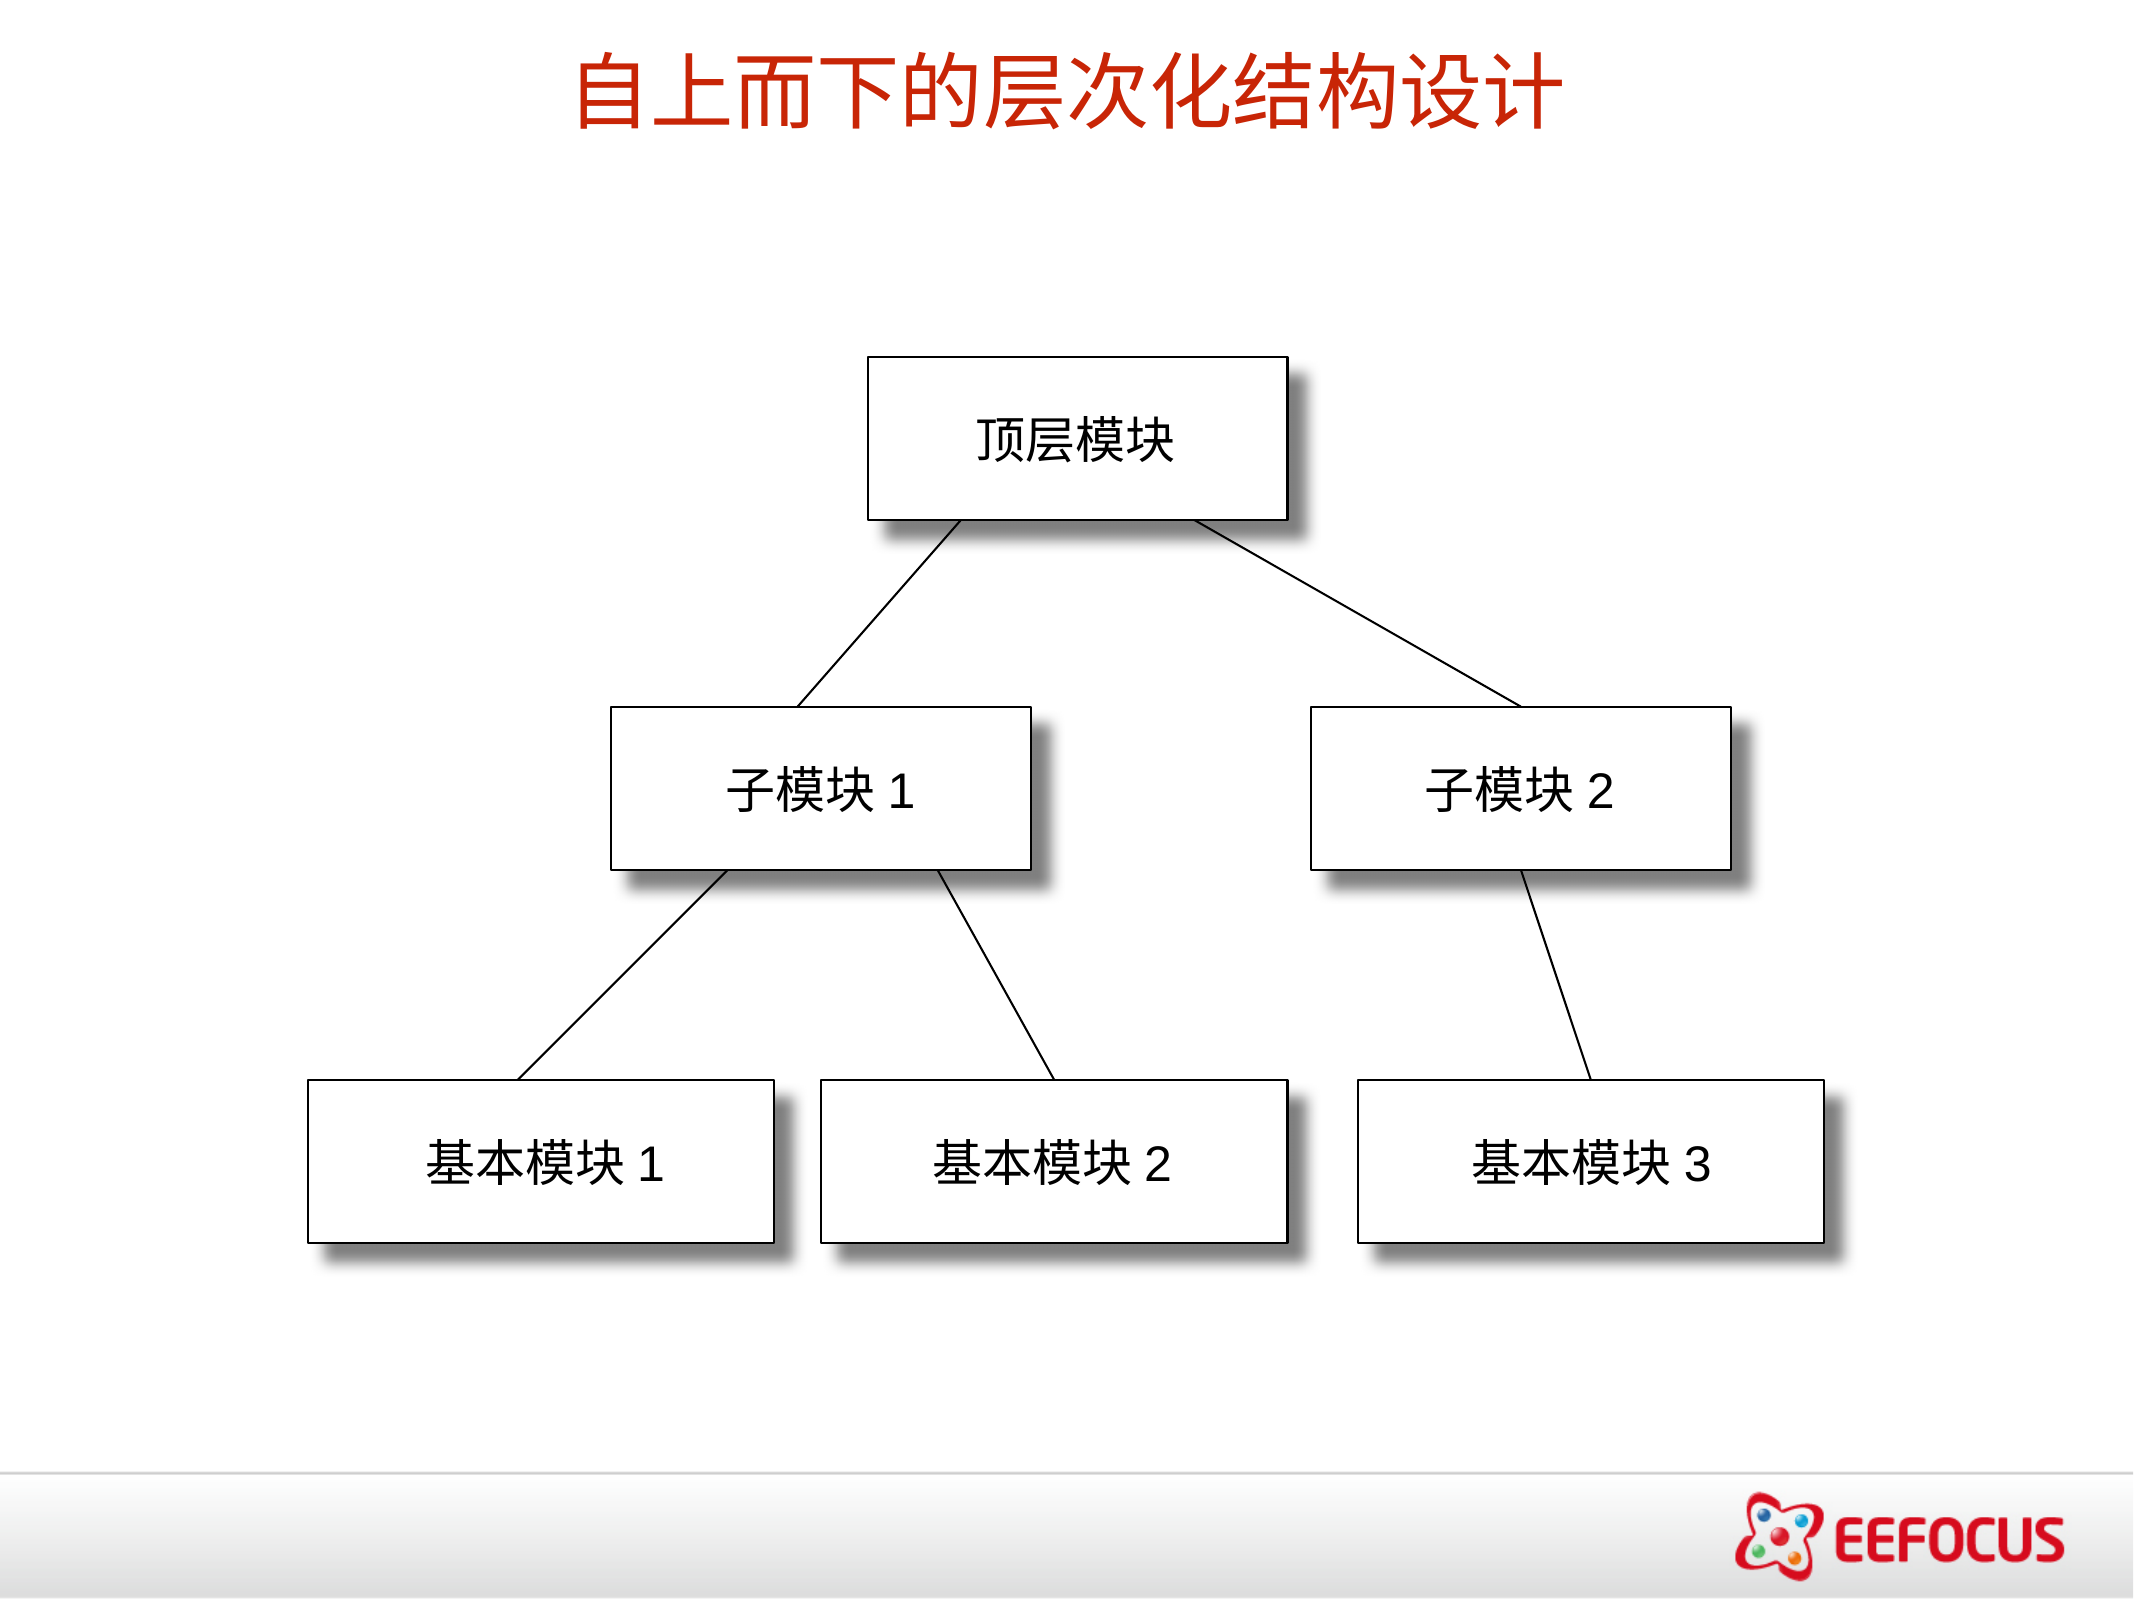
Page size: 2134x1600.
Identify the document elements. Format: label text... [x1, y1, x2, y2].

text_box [307, 356, 1826, 1244]
title 自上而下的层次化结构设计 [106, 0, 2028, 178]
picture [0, 0, 2134, 1600]
